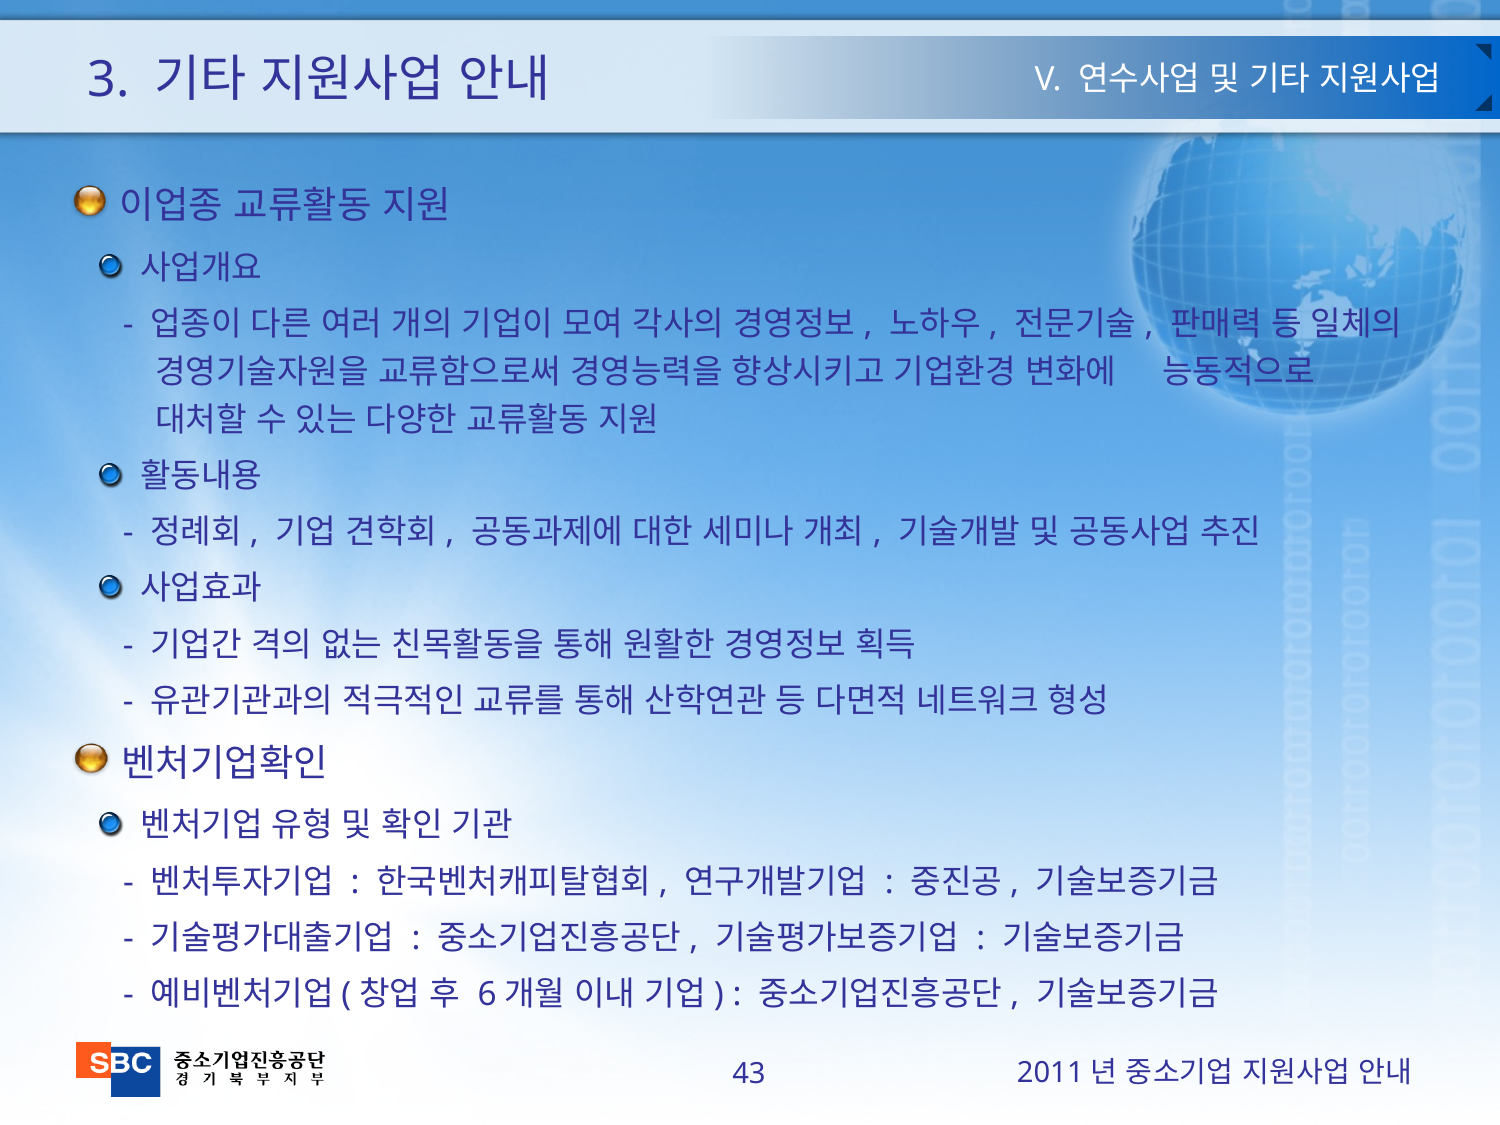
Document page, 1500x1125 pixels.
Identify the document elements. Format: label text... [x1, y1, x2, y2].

text_box 벤처기업 유형 및 확인 기관 - 벤처투자기업 : 한국벤처캐피탈협회, 연구개발기업 : 중진공, 기술보증기금 - 기술평가대출기업 : 중소기업진흥공단, 기술평가보증기업 : 기술보증기금 - 예비벤처기업(창업 후 6개월 이내 기업) : 중소기업진흥공단, 기술보증기금 [82, 788, 1405, 1020]
text_box 사업개요 - 업종이 다른 여러 개의 기업이 모여 각사의 경영정보, 노하우, 전문기술, 판매력 등 일체의 경영기술자원을 교류함으로써 경영능력을 향상시키고 기업환경 변화에 능동적으로 대처할 수 있는 다양한 교류활동 지원 활동내용 - 정례회, 기업 견학회, 공동과제에 대한 세미나 개최, 기술개발 및 공동사업 추진 사업효과 - 기업간 격의 없는 친목활동을 통해 원활한 경영정보 획득 - 유관기관과의 적극적인 교류를 통해 산학연관 등 다면적 네트워크 형성 [81, 230, 1424, 727]
picture [0, 0, 1500, 1125]
text_box 3. 기타 지원사업 안내 [72, 38, 566, 114]
text_box V. 연수사업 및 기타 지원사업 [1011, 49, 1457, 105]
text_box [70, 168, 714, 229]
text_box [71, 726, 716, 787]
